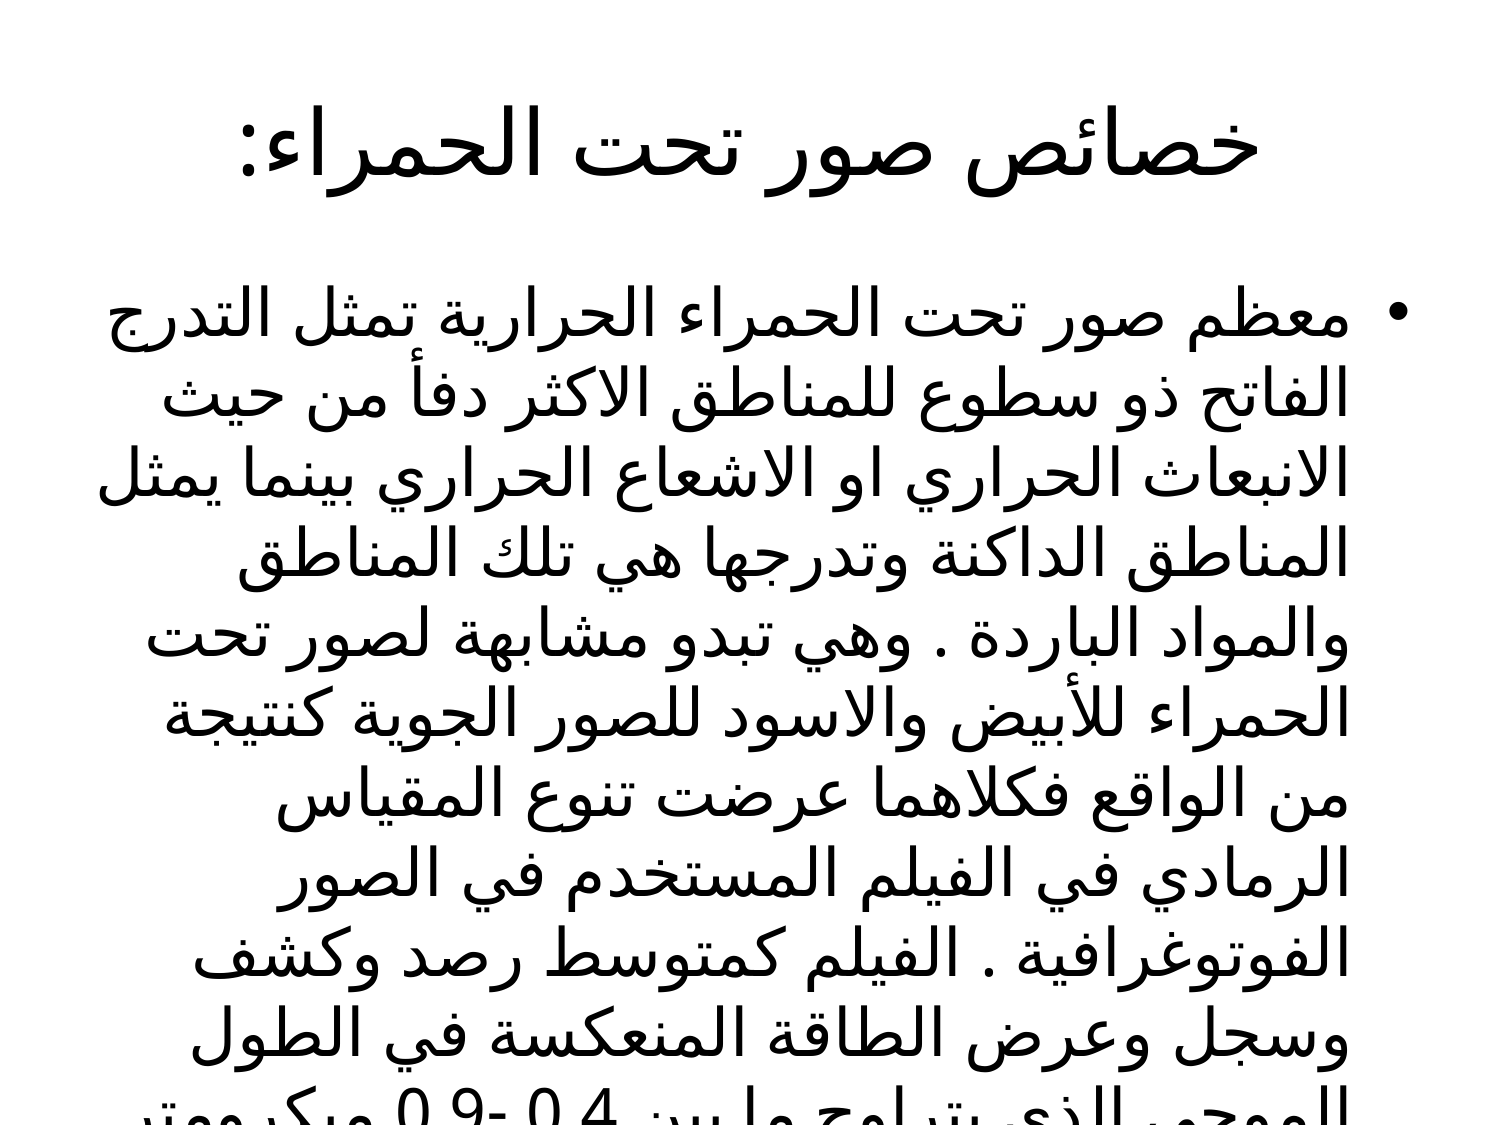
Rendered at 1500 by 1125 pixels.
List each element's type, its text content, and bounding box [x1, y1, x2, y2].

list معظم صور تحت الحمراء الحرارية تمثل التدرج الفاتح ذو سطوع للمناطق الاكثر دفأ من حيث الانبعاث الحراري او الاشعاع الحراري بينما يمثل المناطق الداكنة وتدرجها هي تلك المناطق والمواد الباردة . وهي تبدو مشابهة لصور تحت الحمراء للأبيض والاسود للصور الجوية كنتيجة من الواقع فكلاهما عرضت تنوع المقياس الرمادي في الفيلم المستخدم في الصور الفوتوغرافية . الفيلم كمتوسط رصد وكشف وسجل وعرض الطاقة المنعكسة في الطول الموجي الذي يتراوح ما بين 0.4 -0.9 ميكرومتر لصور تحت الحمراء [75, 262, 1425, 1005]
title خصائص صور تحت الحمراء: [75, 45, 1425, 233]
